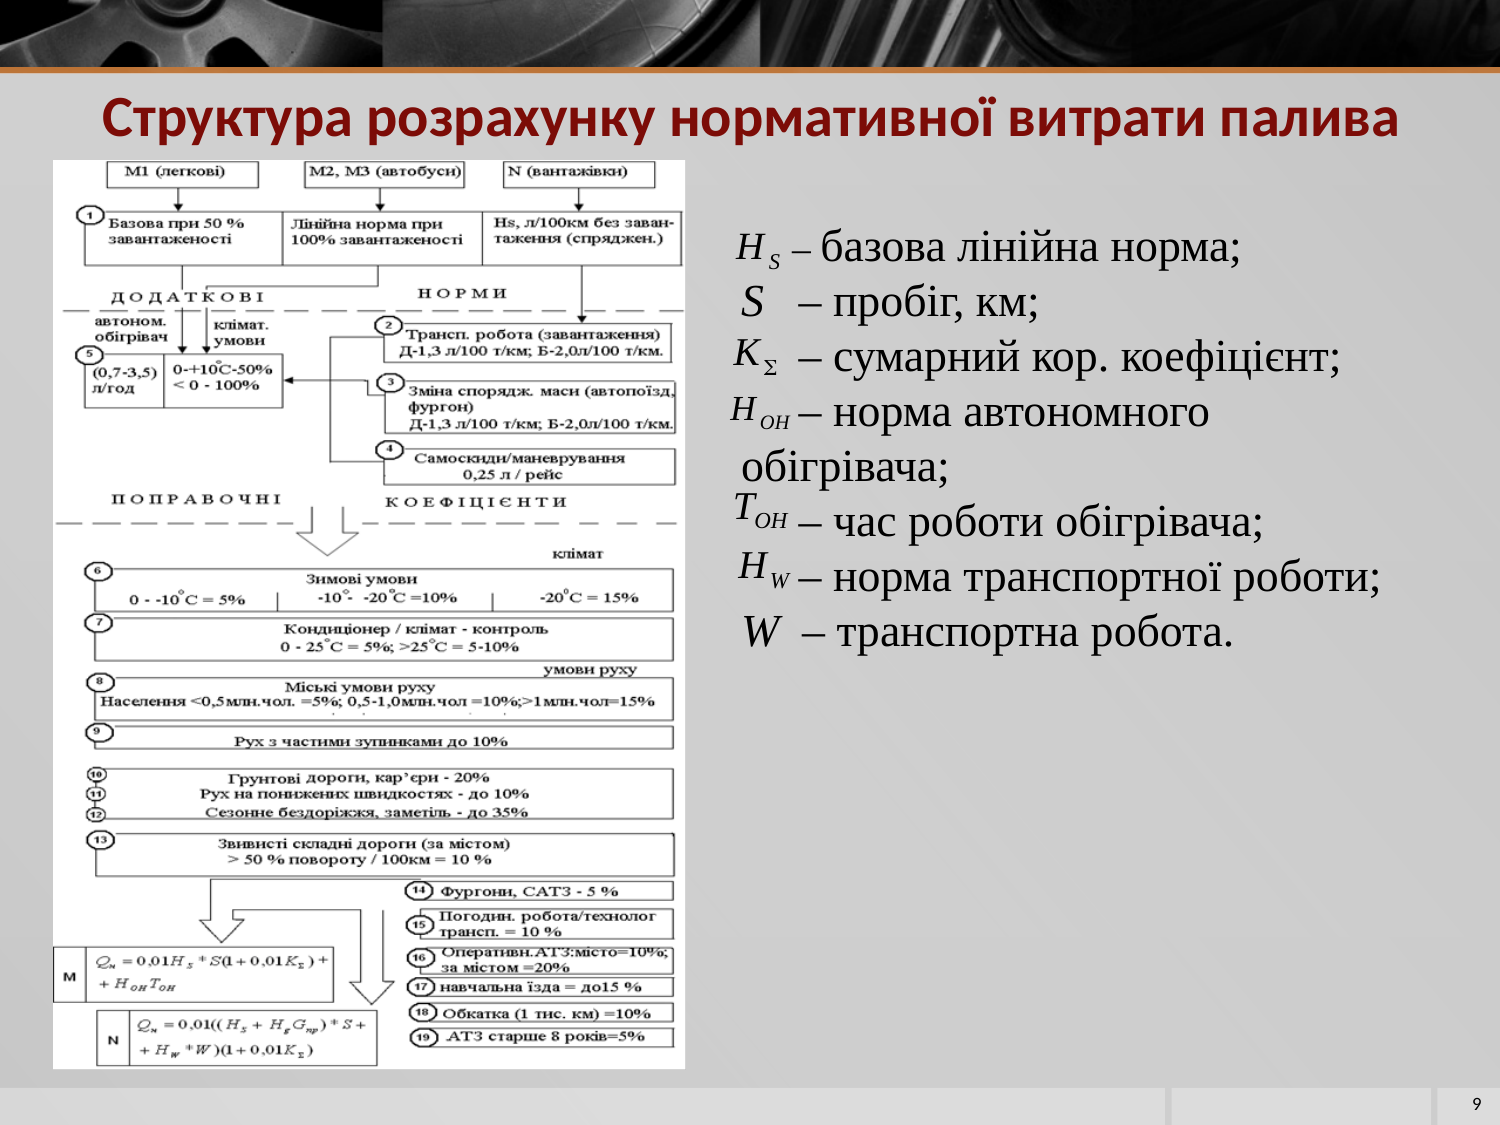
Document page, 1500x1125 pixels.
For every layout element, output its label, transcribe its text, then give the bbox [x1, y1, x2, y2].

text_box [728, 220, 791, 280]
picture [0, 0, 1500, 67]
title Структура розрахунку нормативної витрати палива [76, 66, 1427, 161]
text_box – базова лінійна норма; S – пробіг, км; – сумарний кор. коефіцієнт; – норма автономного обігрівача; – час роботи обігрівача; – норма транспортної роботи; W – транспортна робота. [726, 208, 1436, 663]
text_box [726, 326, 786, 383]
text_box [723, 385, 798, 439]
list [52, 160, 687, 1071]
slide_number 9 [1434, 1084, 1497, 1122]
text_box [730, 538, 801, 599]
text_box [729, 479, 799, 539]
